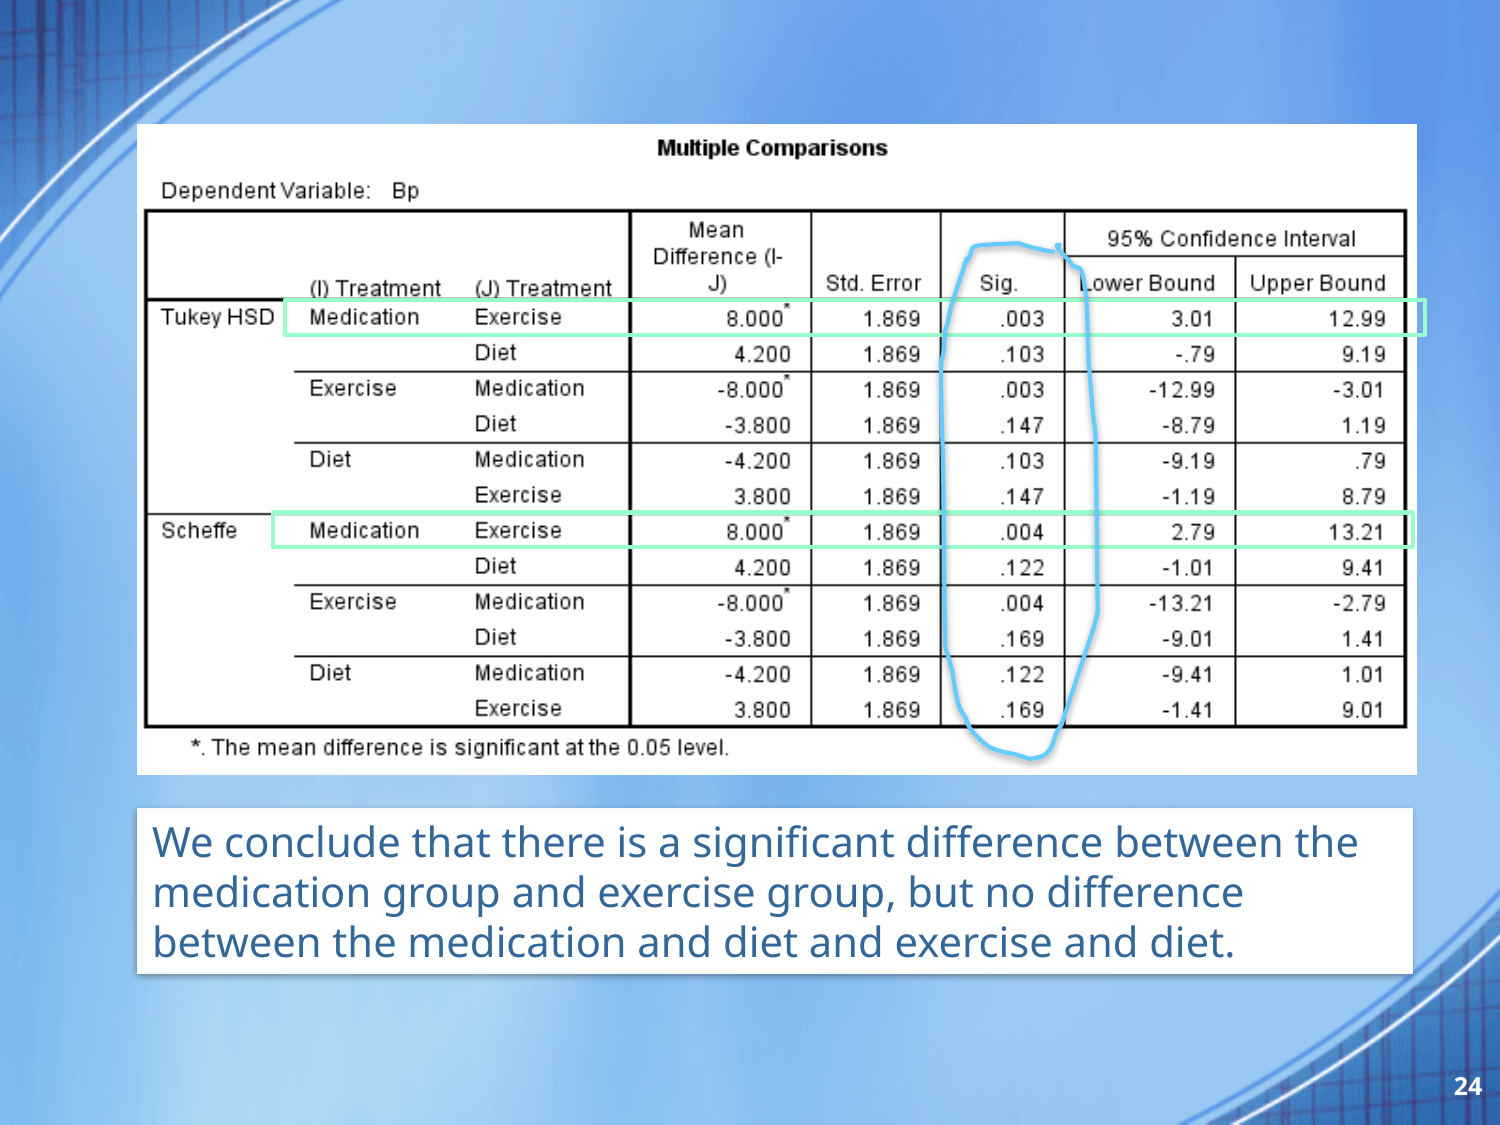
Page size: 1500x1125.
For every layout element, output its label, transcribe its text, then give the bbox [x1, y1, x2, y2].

picture [0, 0, 1500, 1125]
slide_number 24 [1184, 1056, 1498, 1119]
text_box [136, 124, 1426, 776]
text_box We conclude that there is a significant difference between the medication group and exercise group, but no difference between the medication and diet and exercise and diet. [137, 808, 1413, 974]
